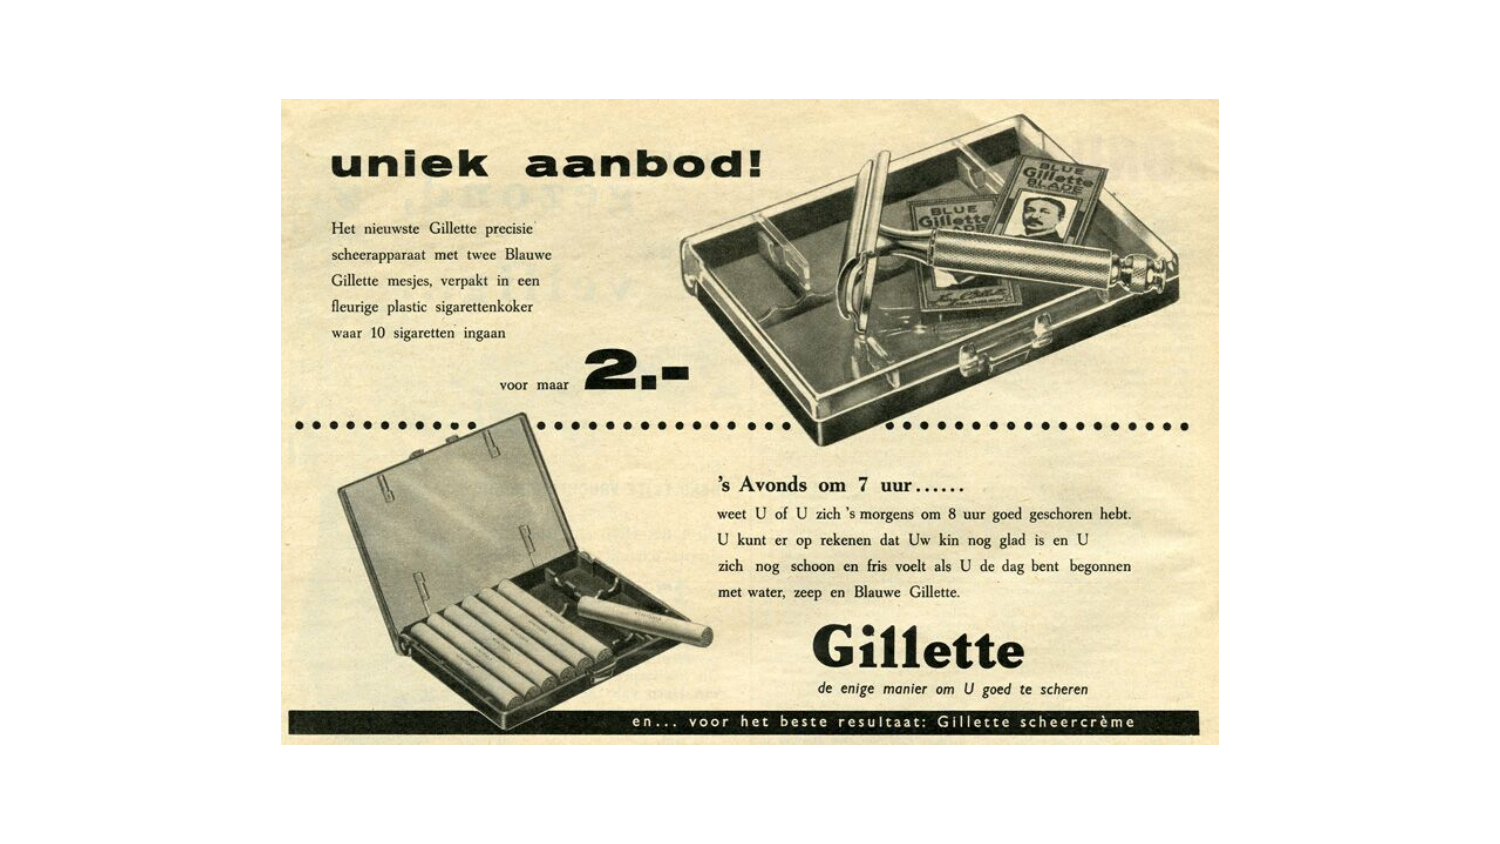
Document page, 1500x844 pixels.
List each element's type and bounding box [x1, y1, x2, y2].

picture [281, 99, 1219, 745]
